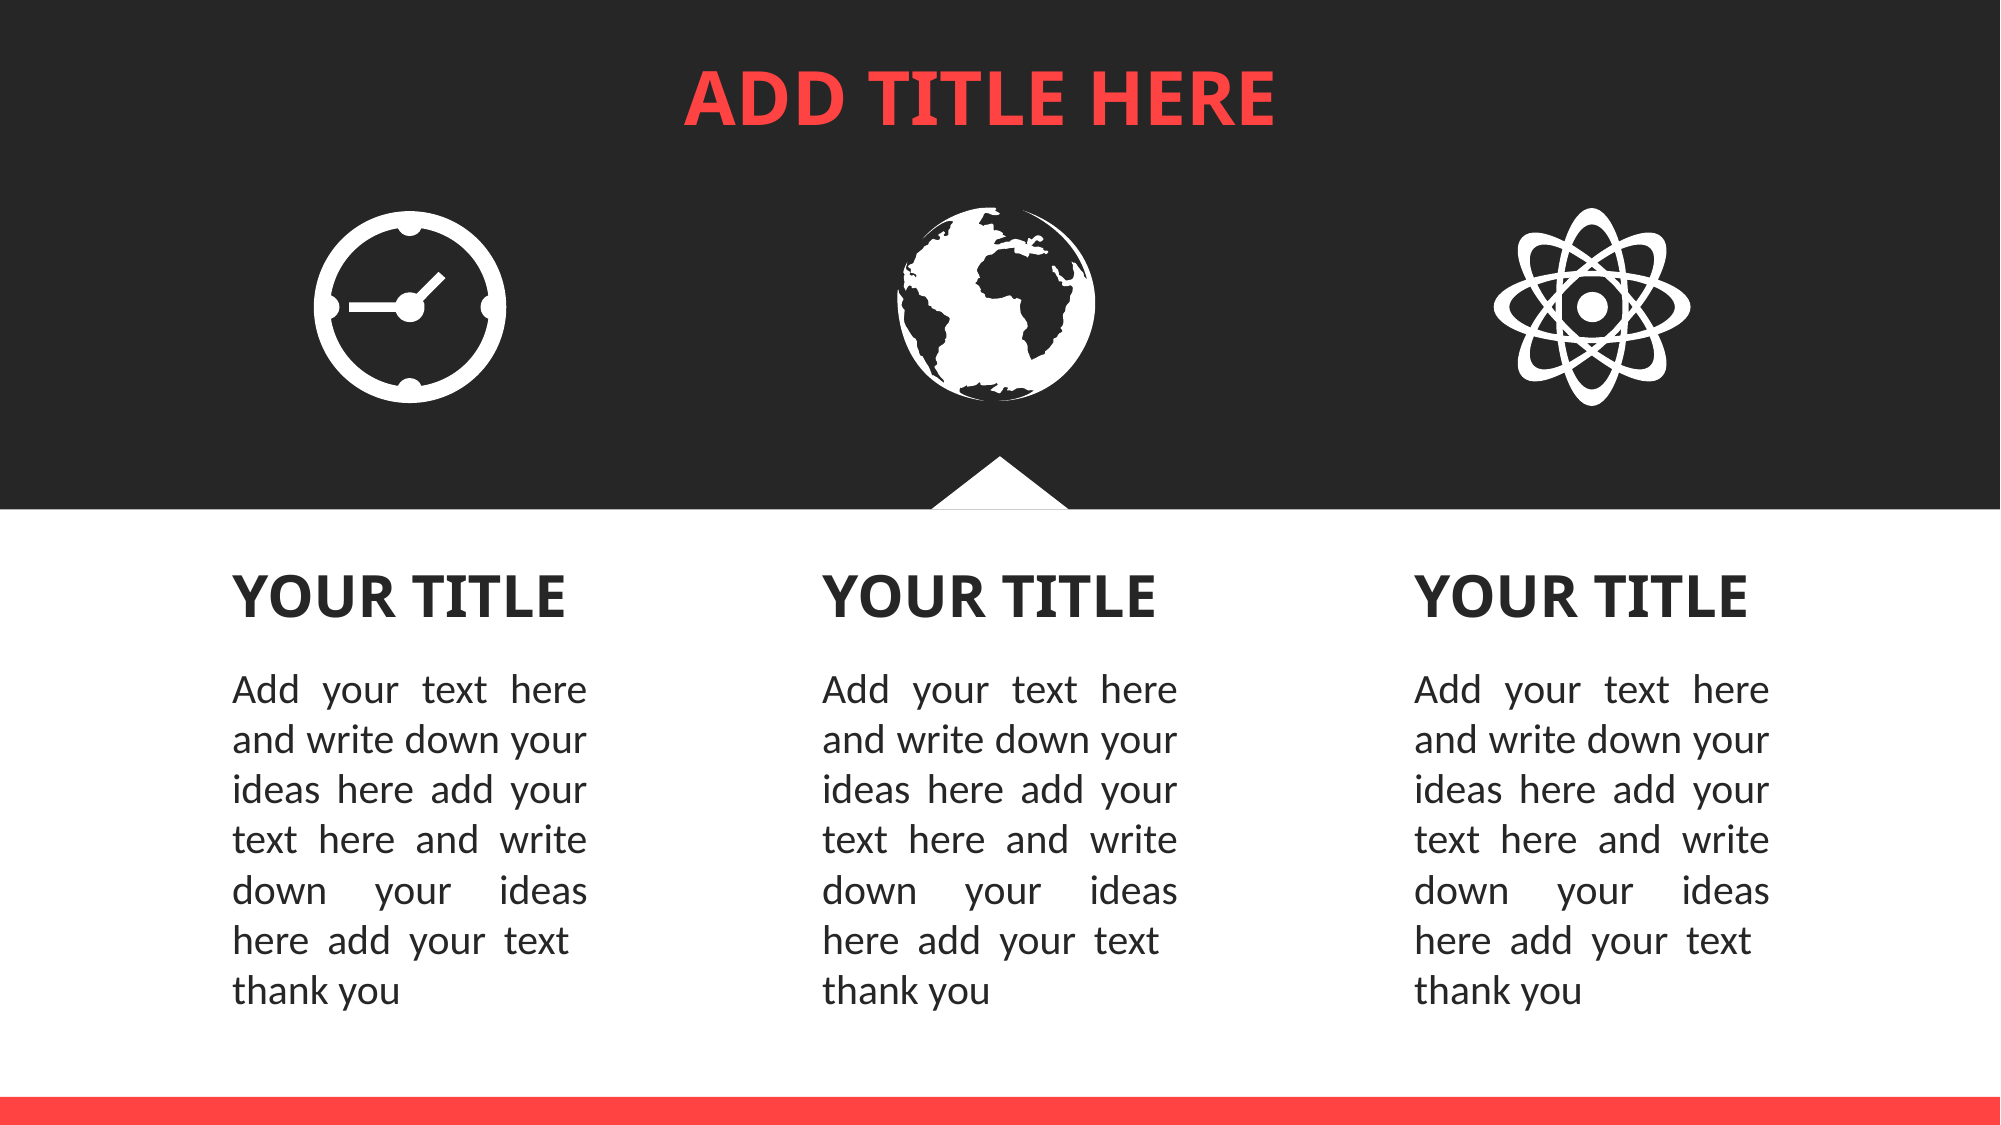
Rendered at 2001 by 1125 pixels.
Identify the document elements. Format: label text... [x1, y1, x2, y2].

text_box [897, 207, 1096, 401]
text_box [0, 1096, 2000, 1125]
text_box Add your text here and write down your ideas here add your text here and write down your ideas here add your text thank you [1399, 654, 1785, 1020]
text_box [313, 211, 507, 404]
text_box YOUR TITLE [1399, 552, 1785, 637]
text_box YOUR TITLE [807, 552, 1193, 637]
text_box Add your text here and write down your ideas here add your text here and write down your ideas here add your text thank you [217, 654, 603, 1020]
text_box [1493, 208, 1691, 406]
text_box Add your text here and write down your ideas here add your text here and write down your ideas here add your text thank you [807, 654, 1193, 1020]
text_box [928, 454, 1072, 511]
text_box YOUR TITLE [217, 552, 603, 637]
text_box ADD TITLE HERE [670, 42, 1330, 148]
text_box [0, 0, 2000, 510]
